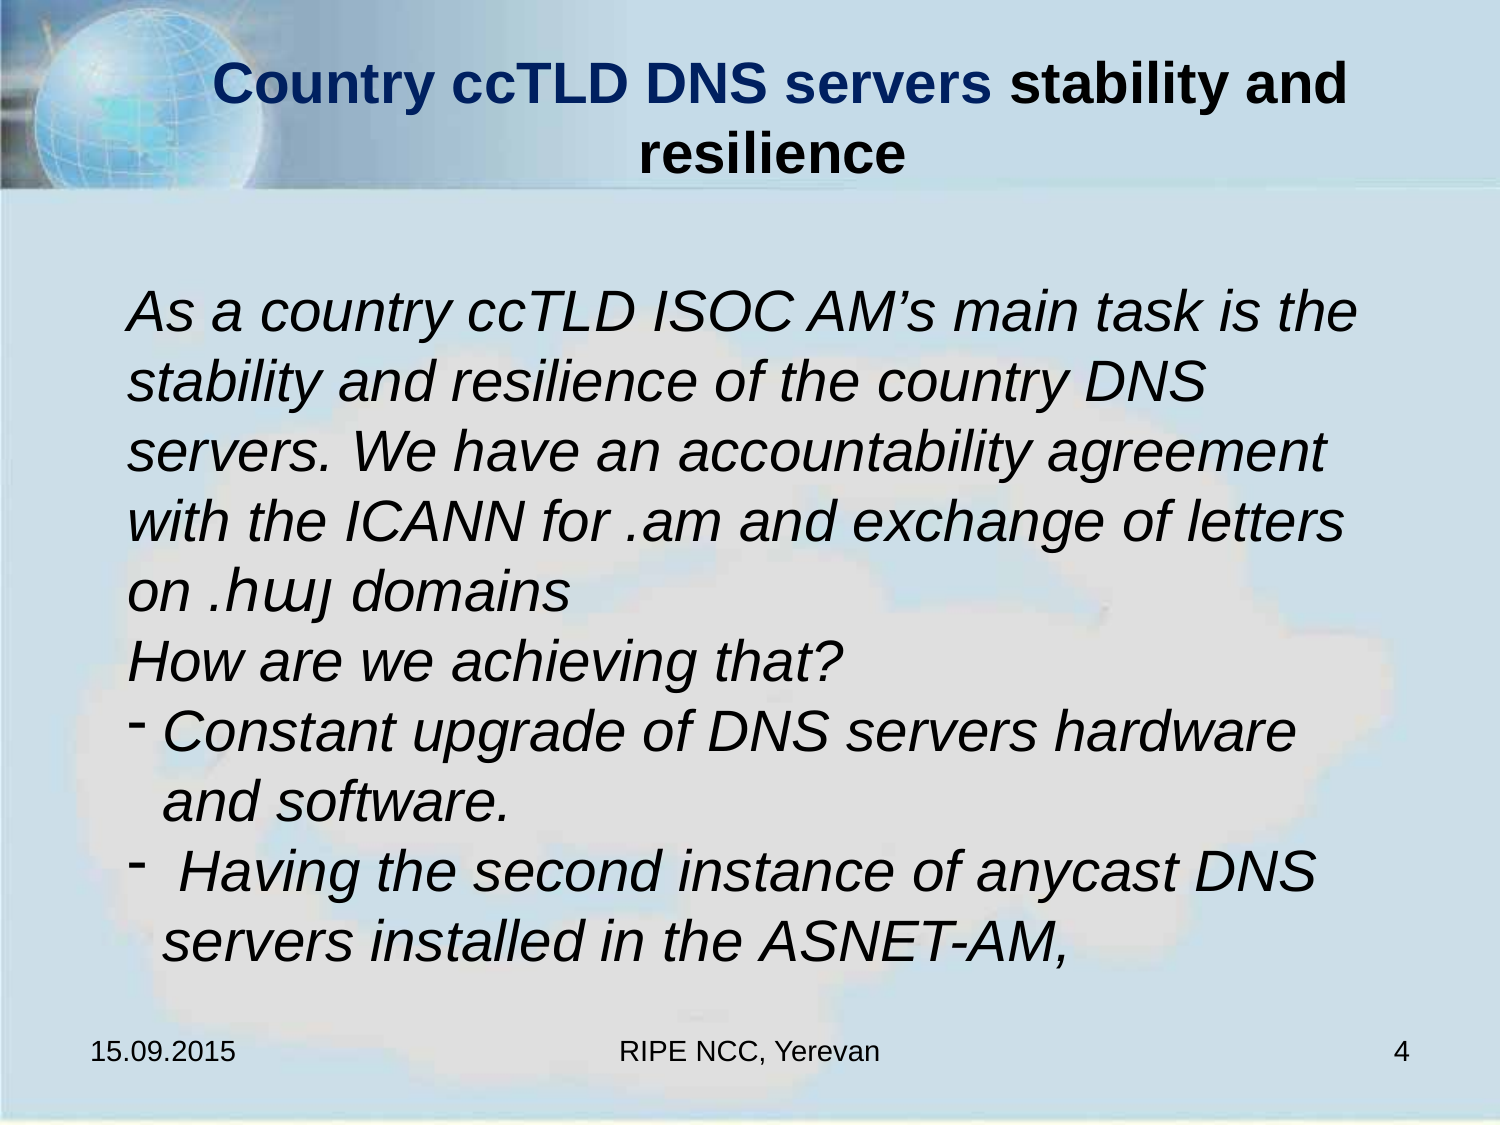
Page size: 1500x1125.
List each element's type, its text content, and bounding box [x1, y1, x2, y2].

footer RIPE NCC, Yerevan [512, 1024, 988, 1103]
slide_number 4 [1074, 1024, 1426, 1103]
text_box As a country ccTLD ISOC AM’s main task is the stability and resilience of the country DNS servers. We have an accountability agreement with the ICANN for .am and exchange of letters on .հայ domains How are we achieving that? Constant upgrade of DNS servers hardware and software. Having the second instance of anycast DNS servers installed in the ASNET-AM, [112, 266, 1400, 981]
text_box Country ccTLD DNS servers stability and resilience [99, 37, 1463, 193]
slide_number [74, 1024, 426, 1103]
picture [0, 0, 1500, 1125]
